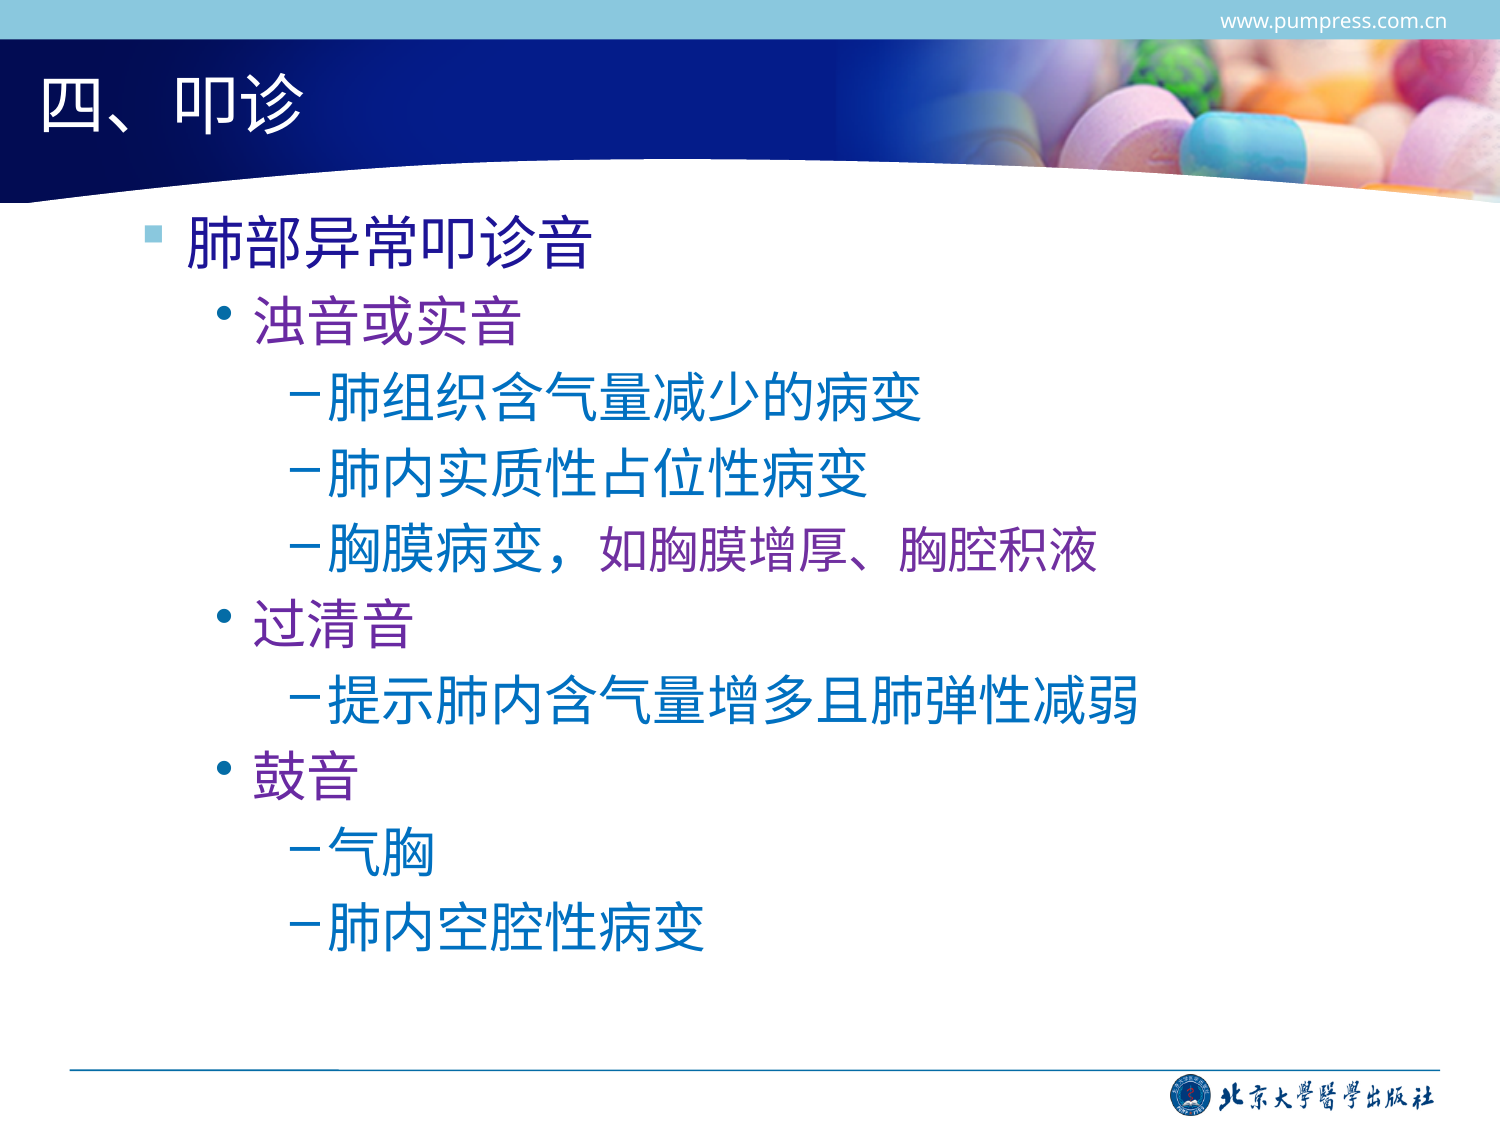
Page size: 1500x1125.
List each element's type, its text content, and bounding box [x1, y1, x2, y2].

slide_number www.pumpress.com.cn [1024, 0, 1463, 38]
picture [0, 40, 1500, 203]
picture [1170, 1074, 1436, 1118]
list 肺部异常叩诊音 浊音或实音 肺组织含气量减少的病变 肺内实质性占位性病变 胸膜病变，如胸膜增厚、胸腔积液 过清音 提示肺内含气量增多且肺弹性减弱 鼓音 气胸 肺内空腔性病变 [50, 199, 1463, 1025]
title 四、叩诊 [23, 56, 1349, 149]
